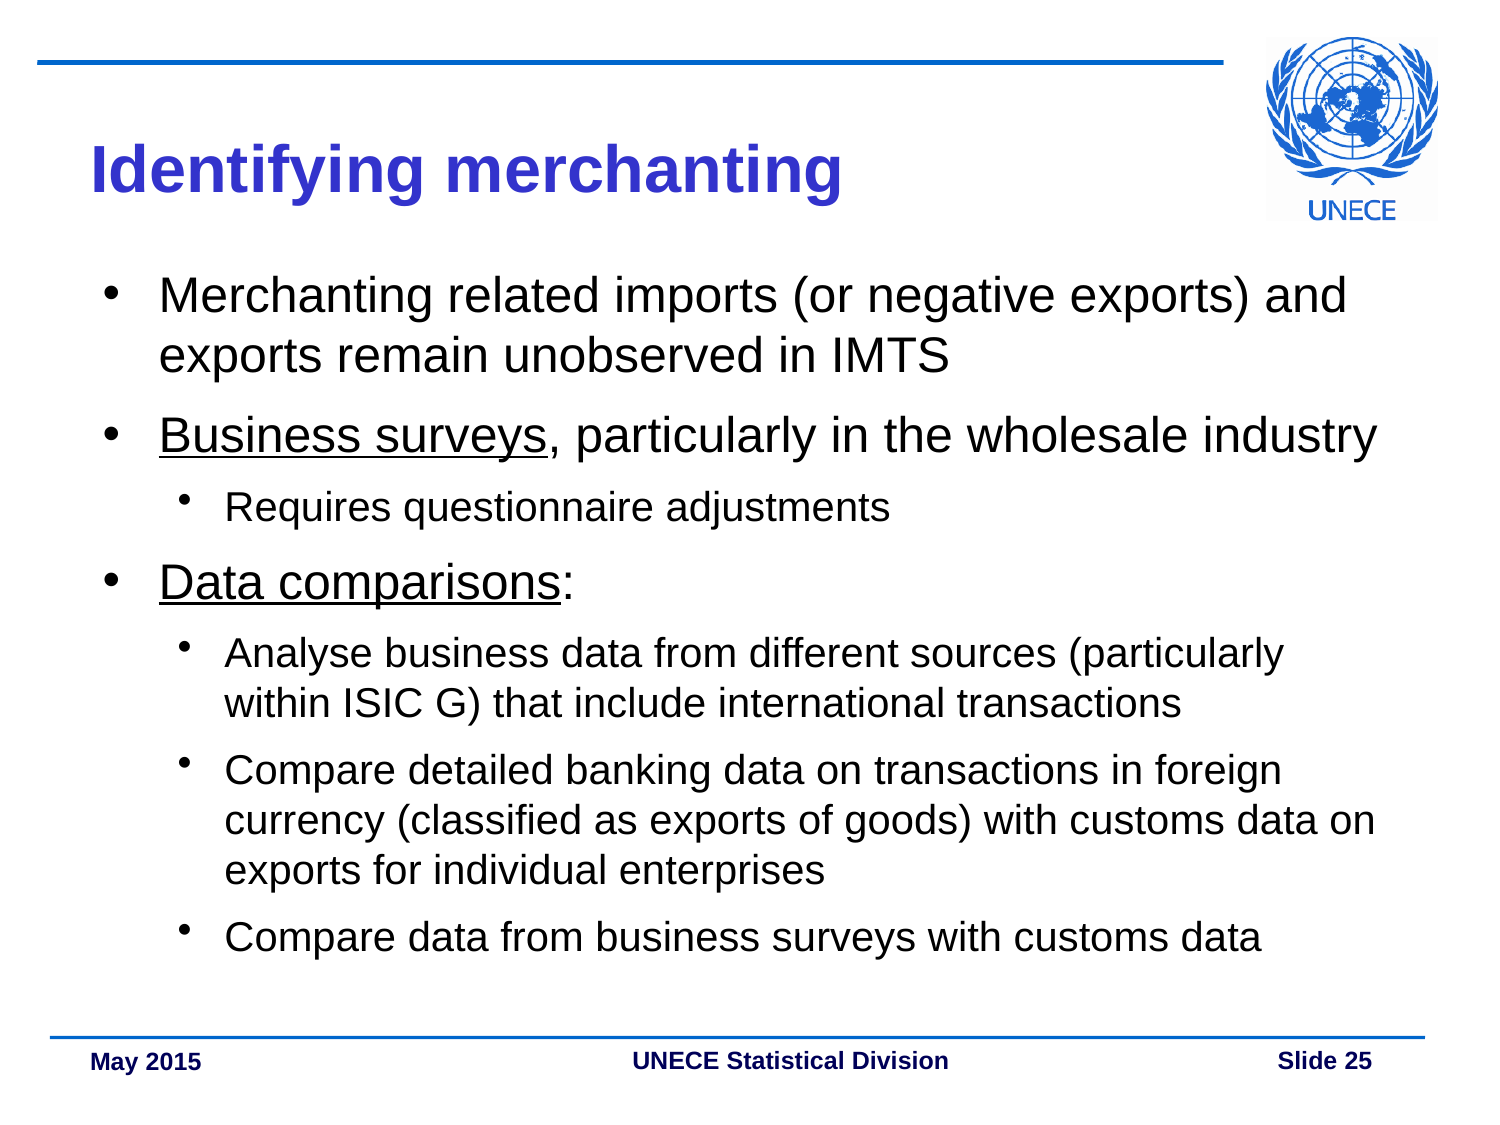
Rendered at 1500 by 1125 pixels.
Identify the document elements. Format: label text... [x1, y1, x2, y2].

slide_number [74, 1037, 388, 1113]
picture [1266, 37, 1438, 221]
list Merchanting related imports (or negative exports) and exports remain unobserved in IMTS Business surveys, particularly in the wholesale industry Requires questionnaire adjustments Data comparisons: Analyse business data from different sources (particularly within ISIC G) that include international transactions Compare detailed banking data on transactions in foreign currency (classified as exports of goods) with customs data on exports for individual enterprises Compare data from business surveys with customs data [87, 255, 1412, 1012]
title Identifying merchanting [75, 87, 1238, 244]
